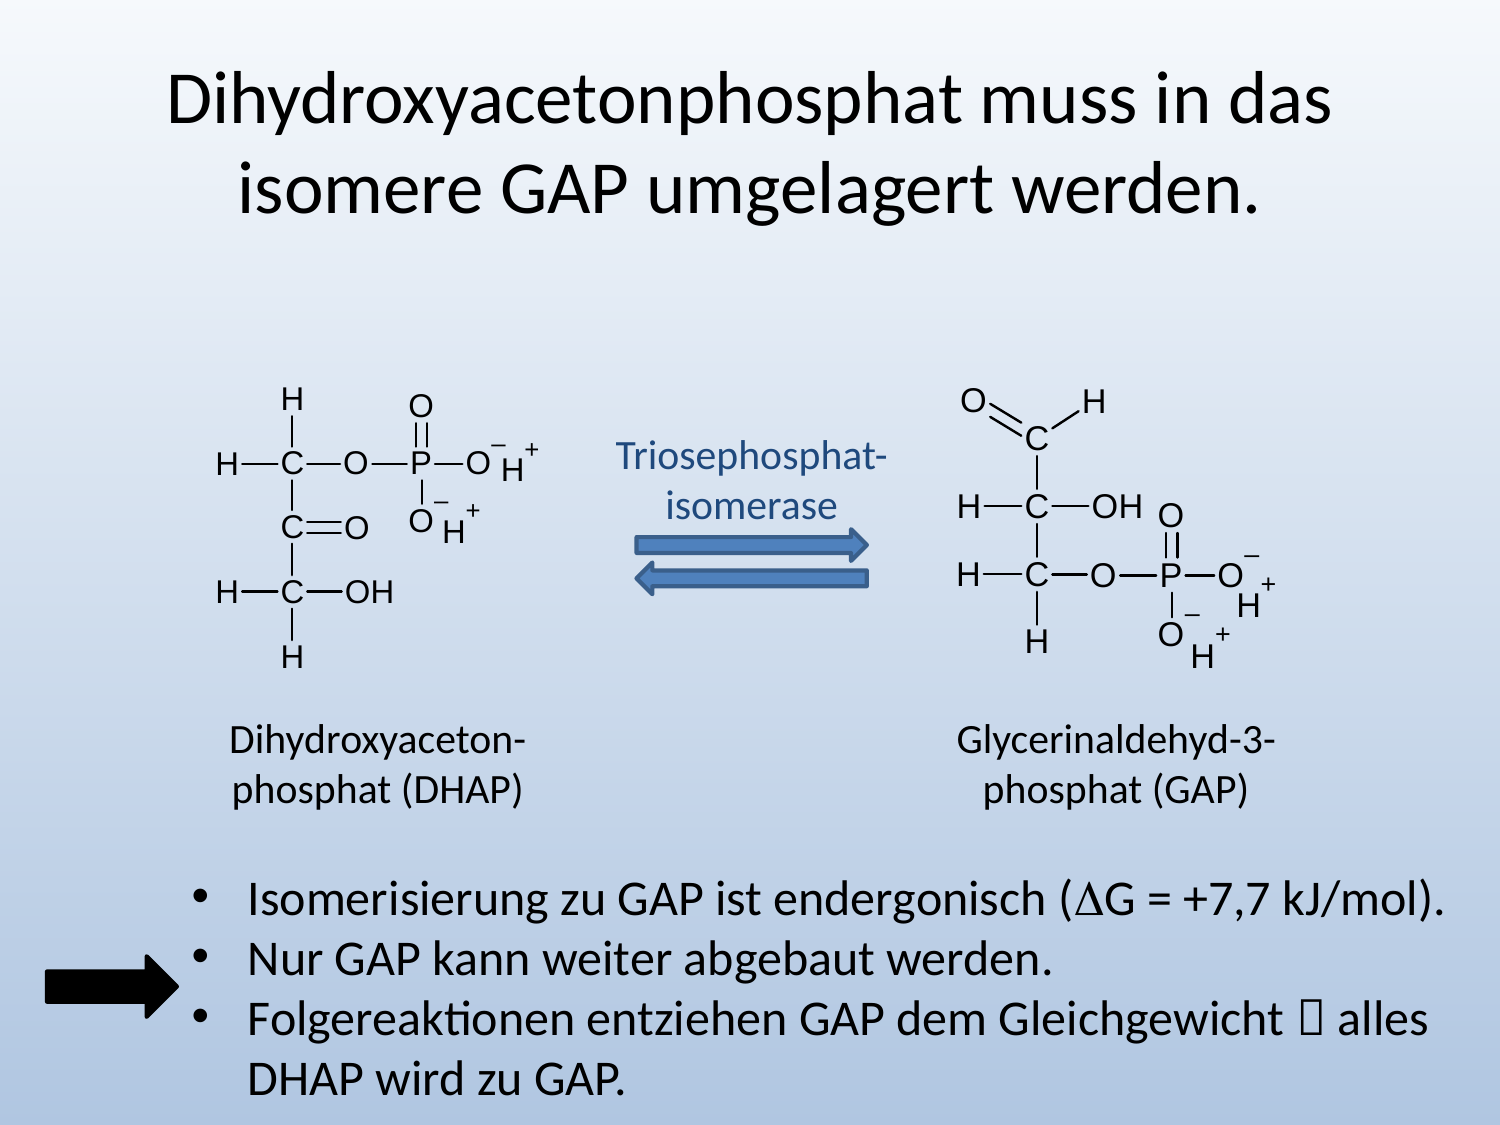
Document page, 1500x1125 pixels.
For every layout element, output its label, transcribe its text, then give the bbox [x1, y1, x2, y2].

text_box [634, 527, 869, 563]
title Dihydroxyacetonphosphat muss in das isomere GAP umgelagert werden. [75, 45, 1425, 233]
text_box Dihydroxyaceton-phosphat (DHAP) [176, 704, 579, 819]
text_box Glycerinaldehyd-3-phosphat (GAP) [915, 704, 1317, 819]
text_box Isomerisierung zu GAP ist endergonisch (DG = +7,7 kJ/mol). Nur GAP kann weiter abgebaut werden. Folgereaktionen entziehen GAP dem Gleichgewicht  alles DHAP wird zu GAP. [176, 857, 1500, 1113]
text_box [634, 560, 869, 597]
text_box [44, 954, 176, 1019]
picture [954, 380, 1278, 677]
picture [215, 380, 541, 677]
text_box Triosephosphat-isomerase [576, 420, 927, 536]
